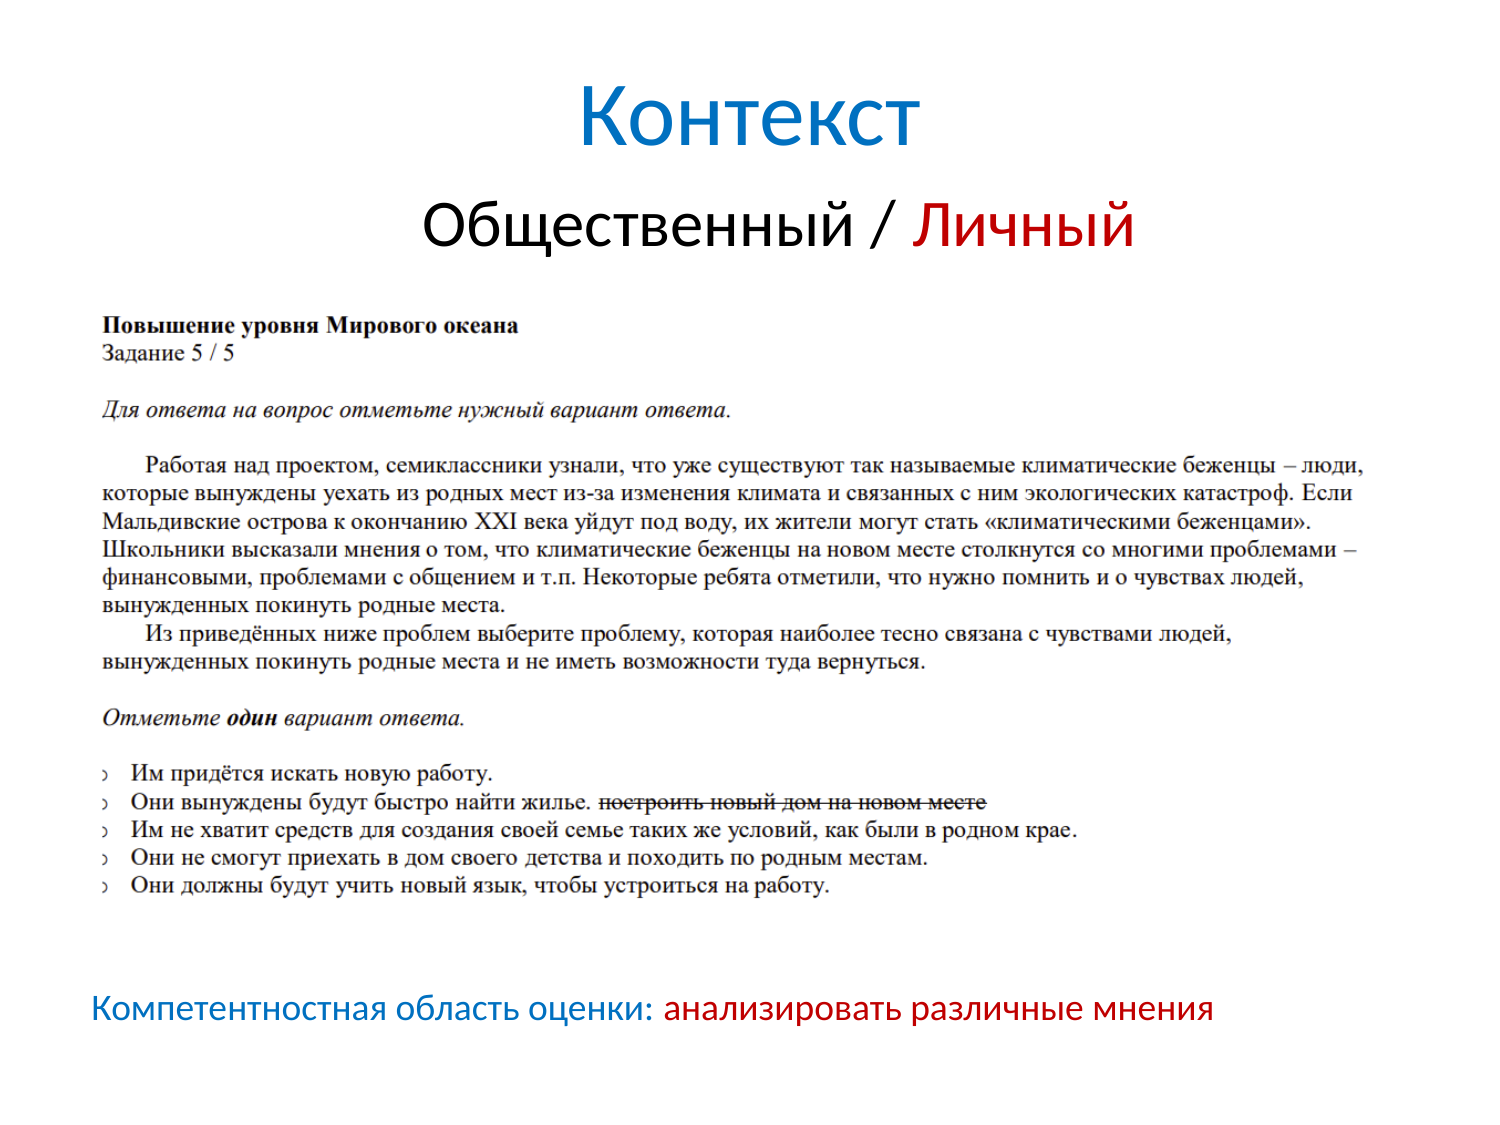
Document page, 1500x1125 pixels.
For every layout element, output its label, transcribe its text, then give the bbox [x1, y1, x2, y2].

text_box Общественный / Личный [135, 172, 1424, 268]
title Контекст [75, 45, 1425, 173]
picture [29, 266, 1381, 953]
text_box Компетентностная область оценки: анализировать различные мнения [76, 975, 1447, 1036]
